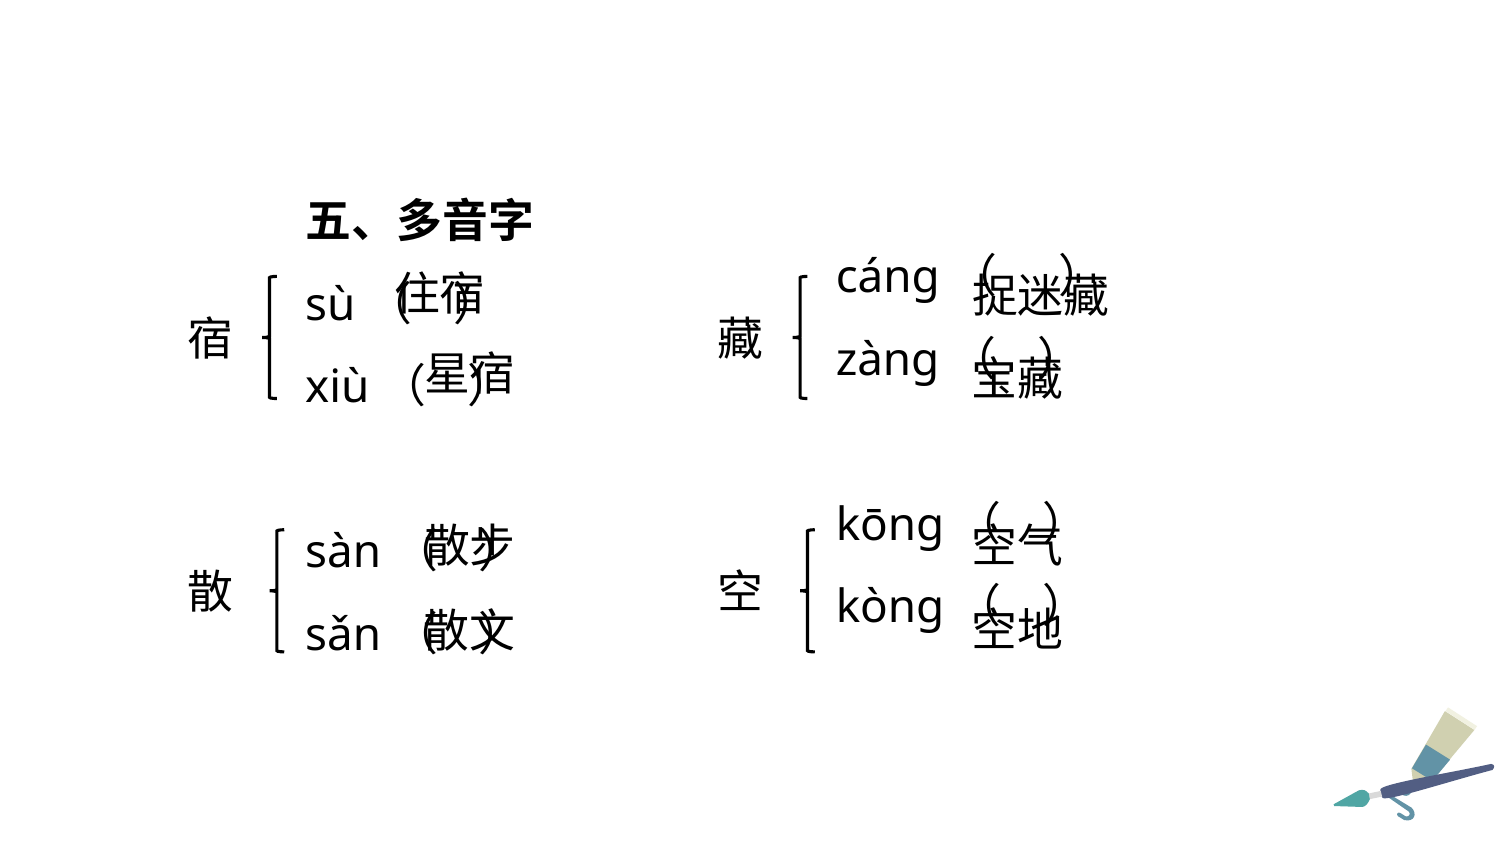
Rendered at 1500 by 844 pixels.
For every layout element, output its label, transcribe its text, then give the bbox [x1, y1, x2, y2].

text_box 空地 [956, 592, 1079, 663]
text_box 空气 [956, 509, 1079, 579]
text_box 宿 [172, 302, 209, 372]
text_box cáng（ ） zàng（ ） kōng（ ） kòng（ ） [821, 157, 1234, 640]
text_box 捉迷藏 [957, 259, 1125, 330]
text_box 藏 [703, 302, 740, 372]
text_box 五、多音字 sù（ ） xiù（ ） sàn（ ） sǎn（ ） [290, 157, 704, 667]
text_box [800, 529, 815, 653]
text_box [269, 529, 285, 653]
text_box 空 [703, 555, 749, 626]
text_box 住宿 [379, 257, 501, 327]
text_box [792, 275, 808, 400]
text_box 散 [172, 555, 218, 626]
text_box 散步 [409, 509, 531, 579]
text_box 宝藏 [956, 342, 1079, 413]
text_box 星宿 [409, 337, 531, 408]
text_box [1358, 708, 1481, 844]
text_box 散文 [409, 594, 531, 665]
text_box [262, 275, 277, 400]
